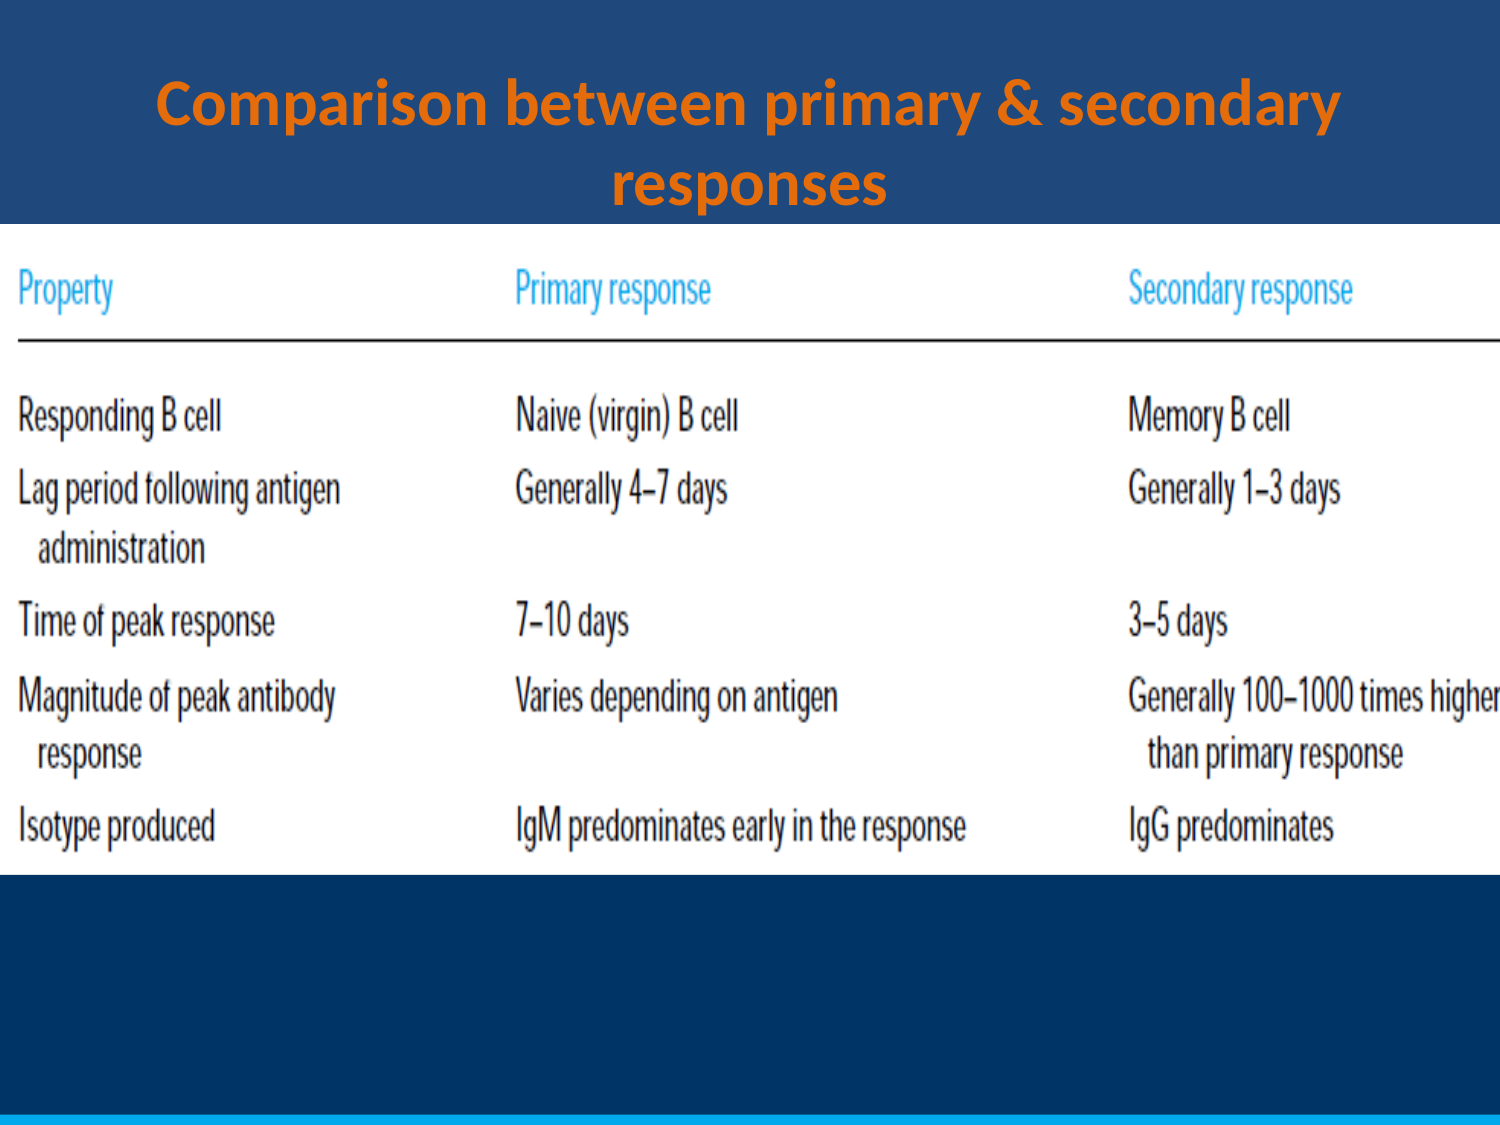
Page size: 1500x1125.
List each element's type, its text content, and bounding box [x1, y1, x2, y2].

title Comparison between primary & secondary responses [75, 45, 1425, 223]
picture [0, 224, 1500, 1114]
